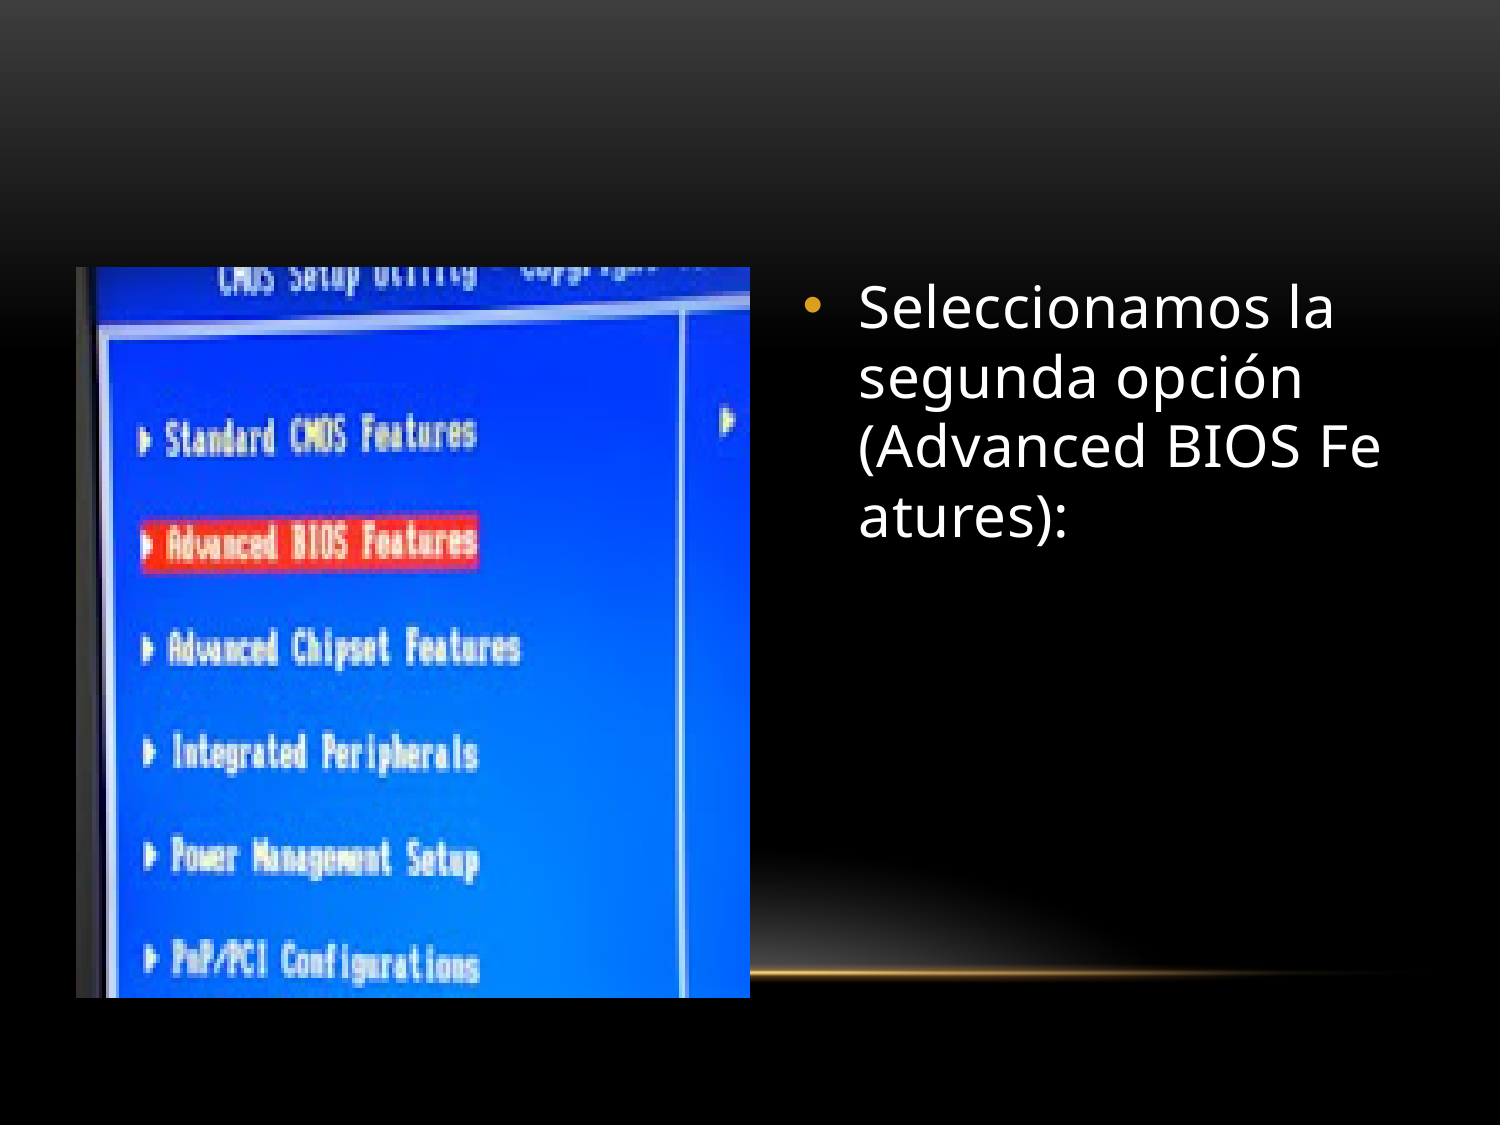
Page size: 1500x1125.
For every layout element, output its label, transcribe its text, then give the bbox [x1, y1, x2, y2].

list Seleccionamos la segunda opción (Advanced BIOS Fe atures): [787, 262, 1400, 938]
picture [0, 0, 1500, 1125]
